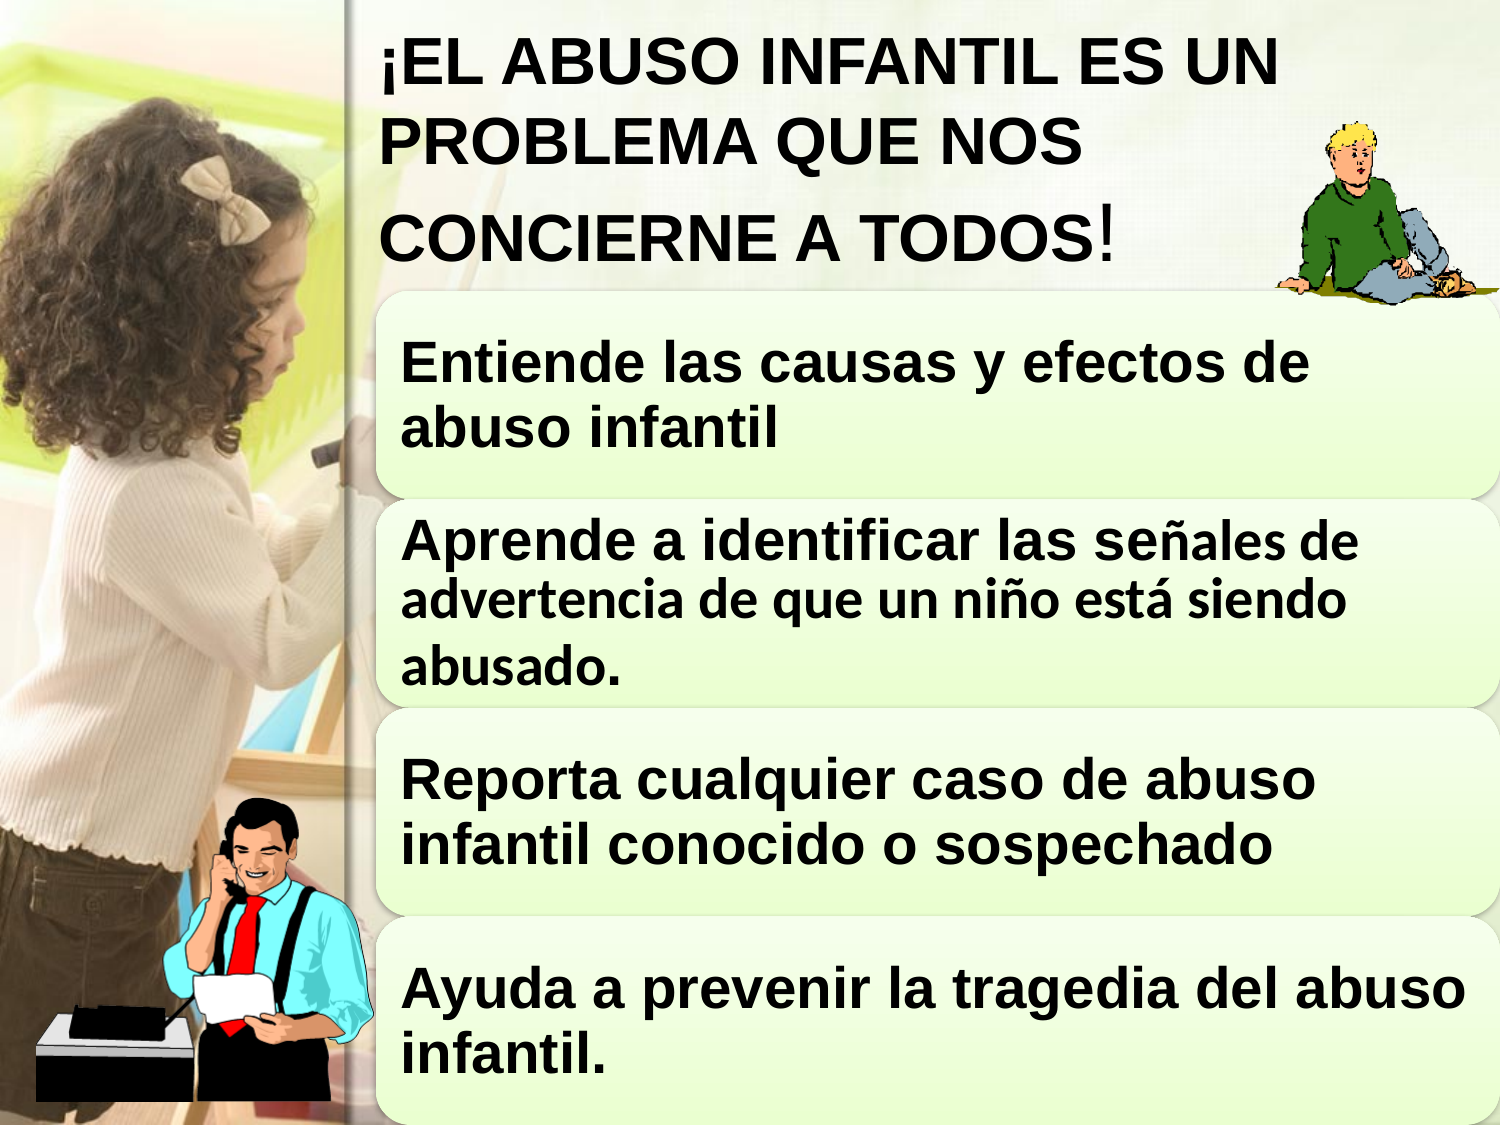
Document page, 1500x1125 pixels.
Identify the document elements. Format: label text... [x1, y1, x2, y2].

picture [0, 0, 1500, 1125]
title ¡EL ABUSO INFANTIL ES UN PROBLEMA QUE NOS CONCIERNE A TODOS! [363, 5, 1488, 292]
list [375, 290, 1500, 1125]
